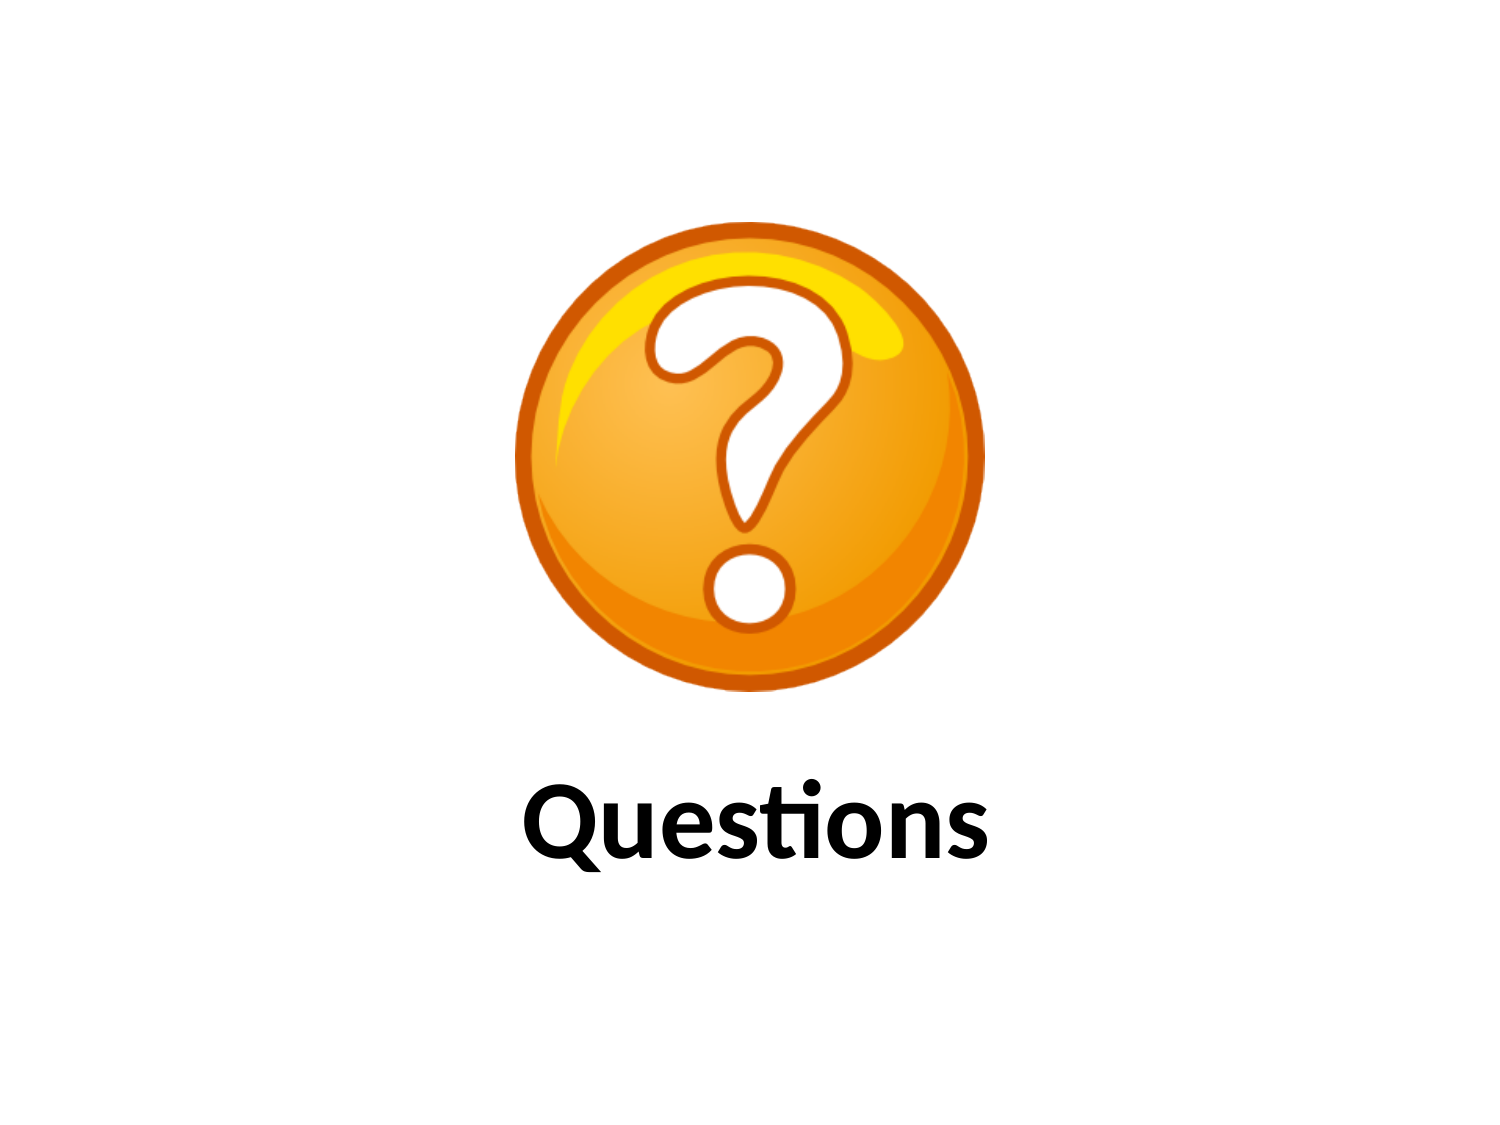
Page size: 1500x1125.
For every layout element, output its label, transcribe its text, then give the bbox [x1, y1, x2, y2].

picture [515, 222, 985, 692]
text_box Questions [507, 738, 1007, 888]
